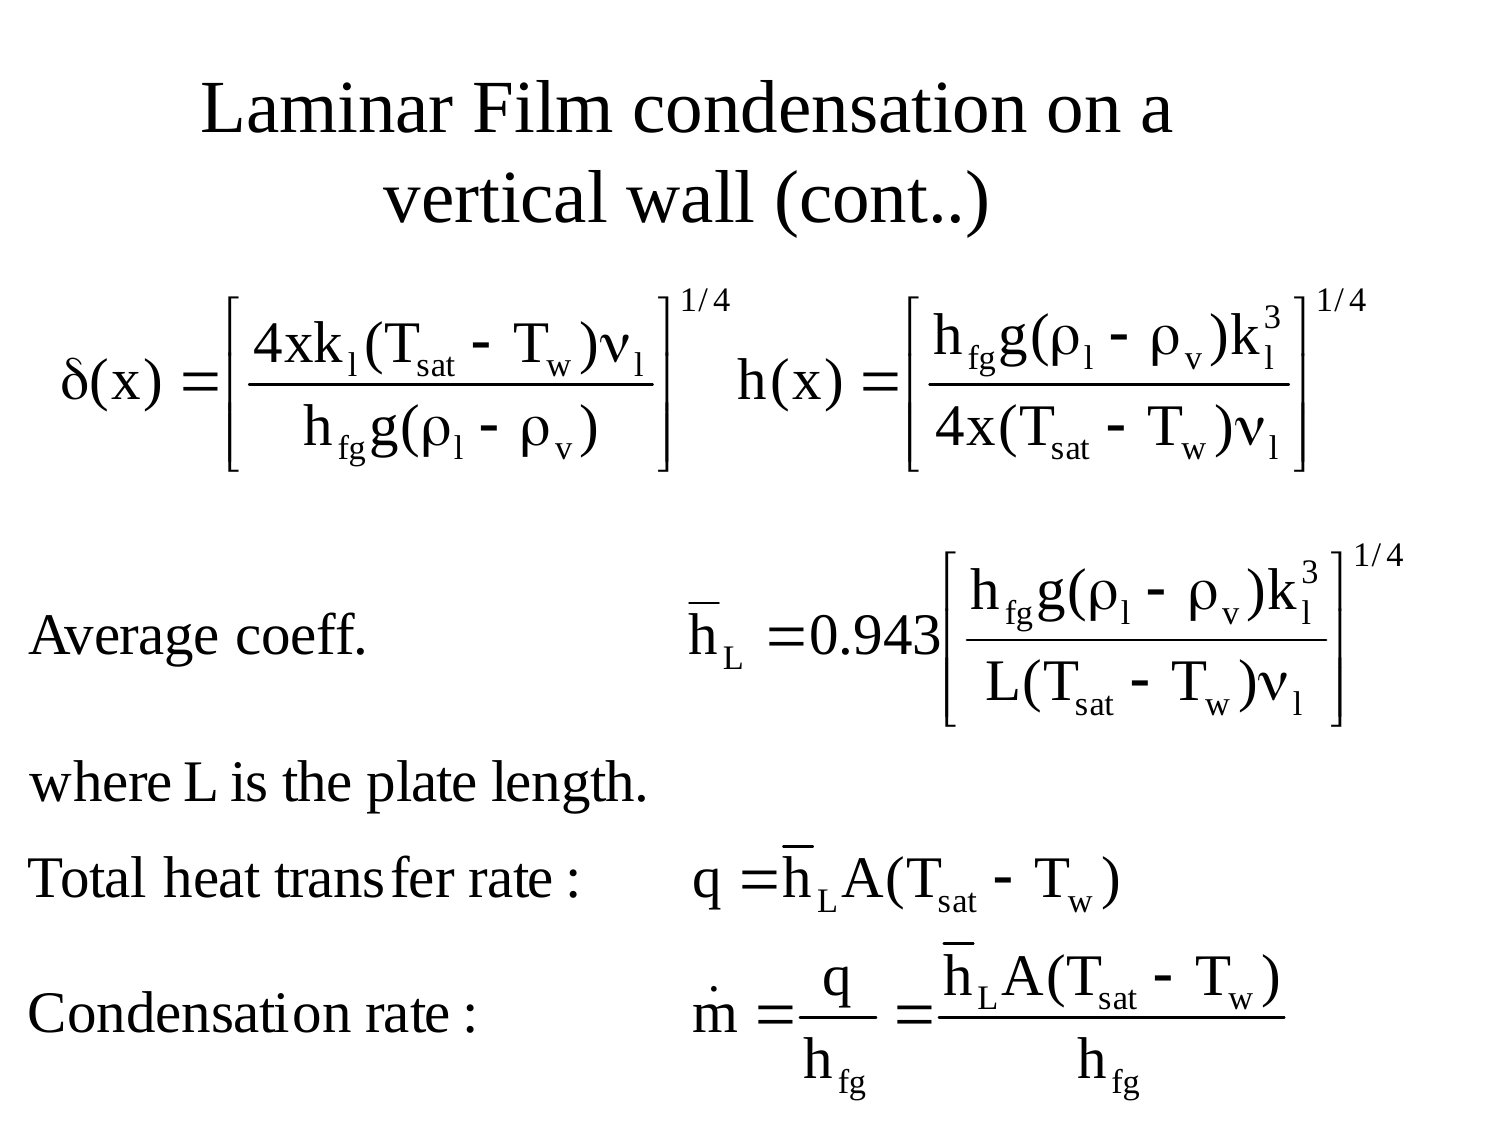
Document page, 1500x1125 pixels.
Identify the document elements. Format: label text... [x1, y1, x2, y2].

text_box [51, 270, 1376, 528]
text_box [18, 530, 1417, 1111]
text_box Laminar Film condensation on a vertical wall (cont..) [150, 50, 1225, 238]
